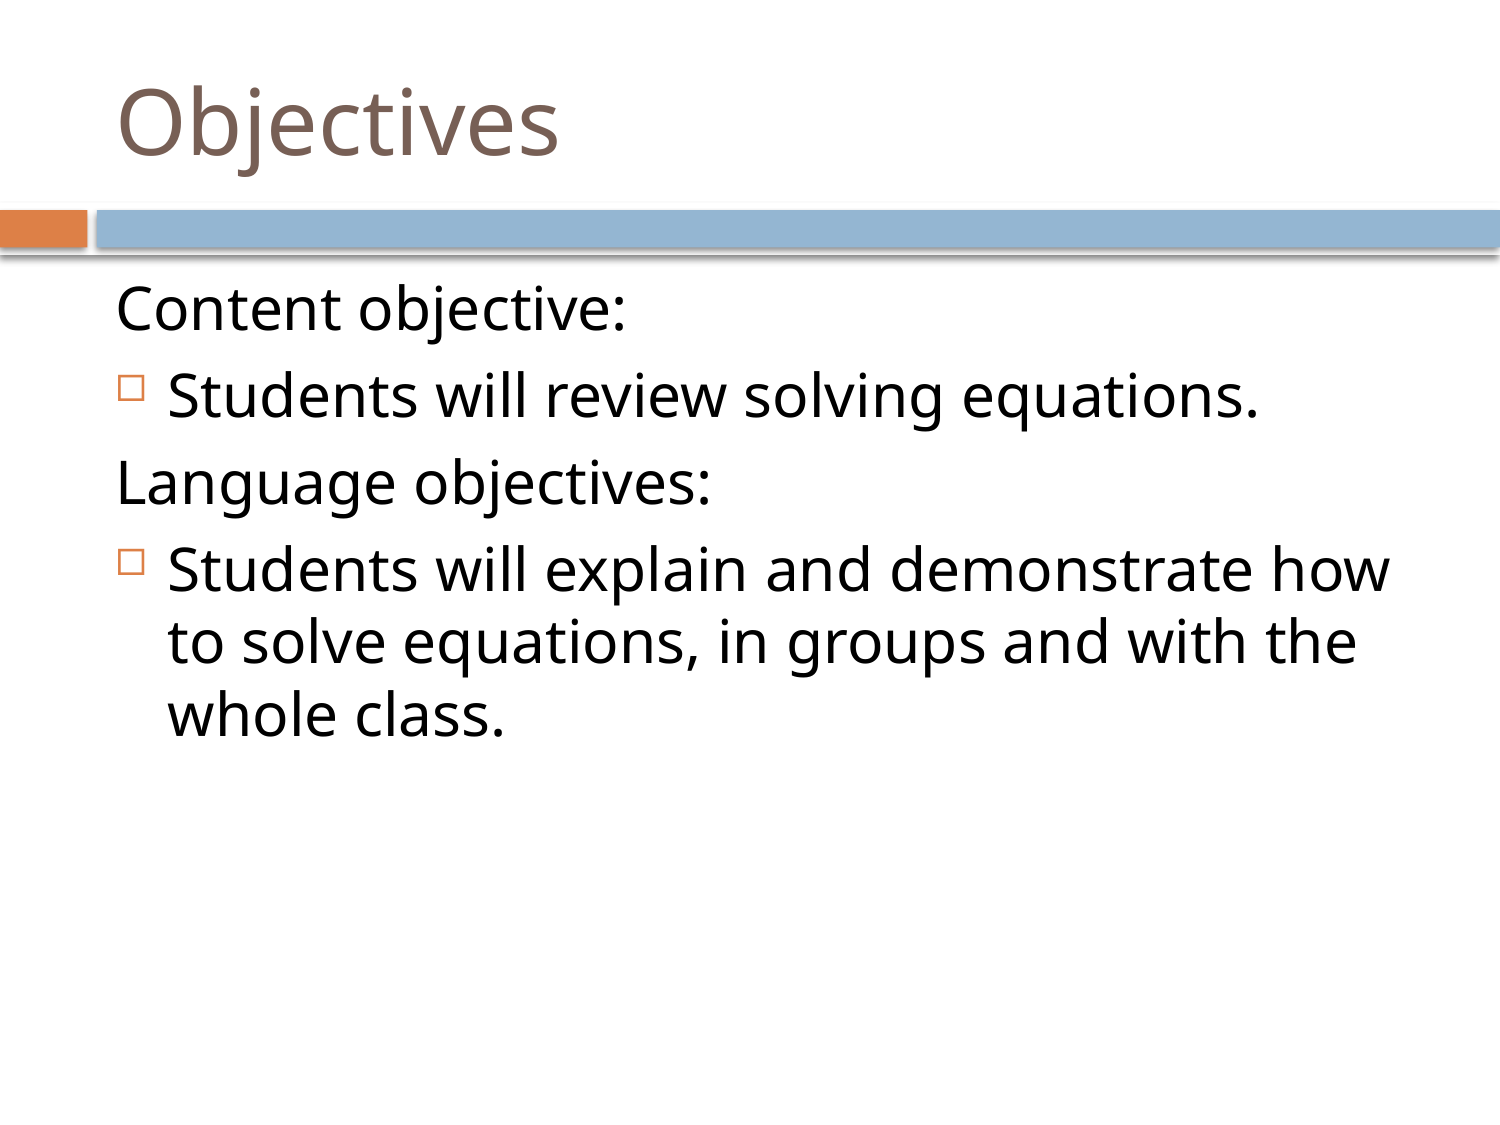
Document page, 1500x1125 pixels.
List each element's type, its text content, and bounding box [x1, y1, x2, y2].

list Content objective: Students will review solving equations. Language objectives: Students will explain and demonstrate how to solve equations, in groups and with the whole class. [100, 262, 1438, 1000]
title Objectives [100, 37, 1438, 200]
